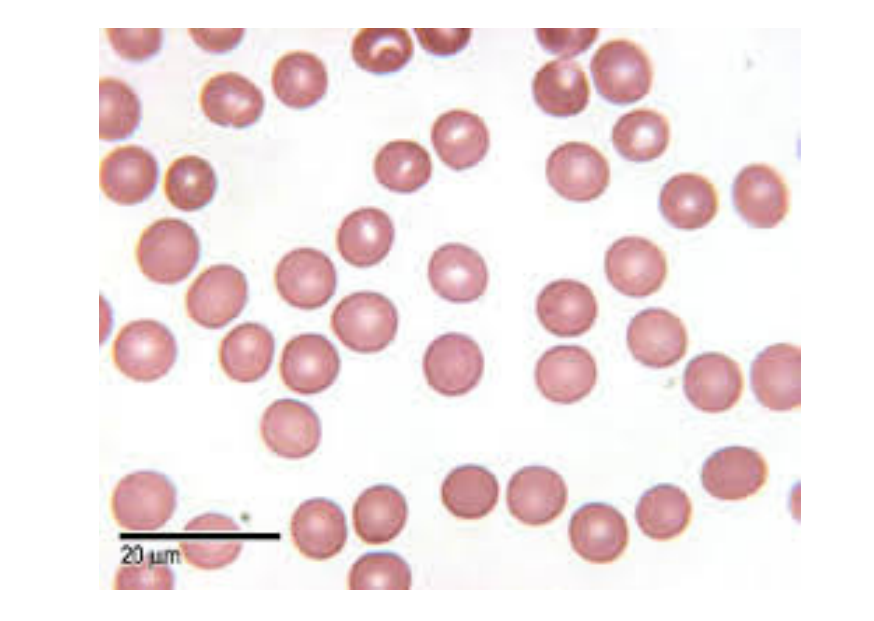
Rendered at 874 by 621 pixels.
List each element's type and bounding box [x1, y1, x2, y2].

picture [99, 27, 801, 590]
